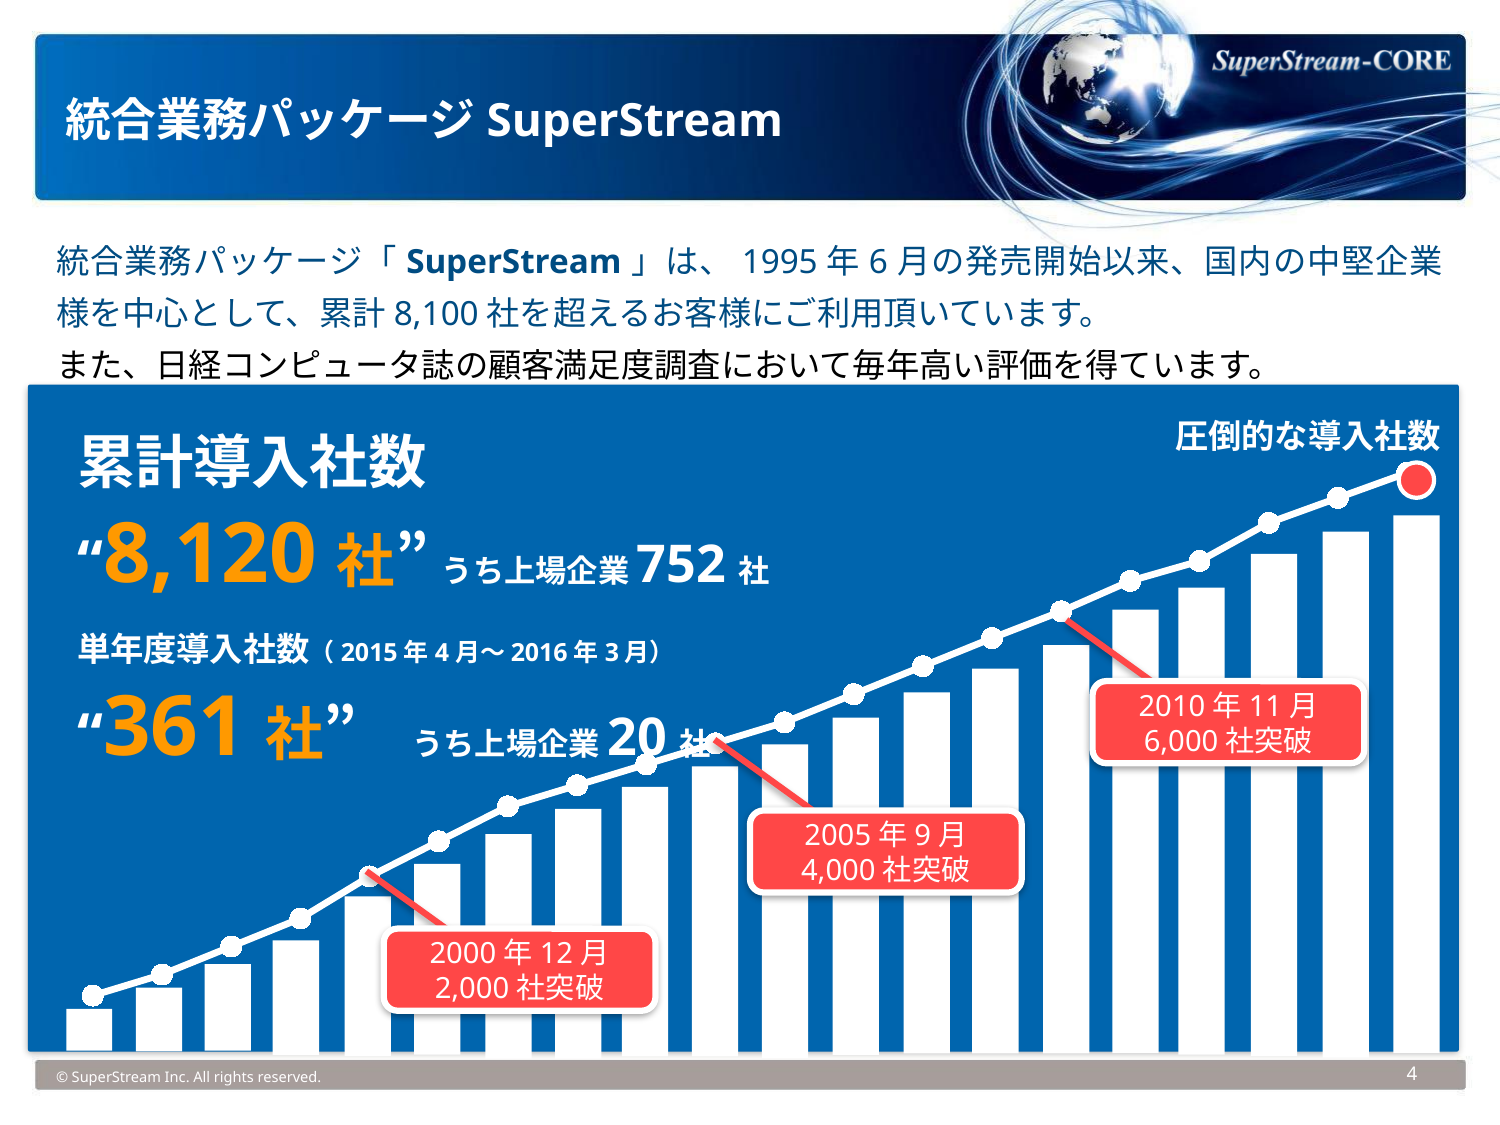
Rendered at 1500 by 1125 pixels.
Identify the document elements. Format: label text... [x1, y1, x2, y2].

footer © SuperStream Inc. All rights reserved. [41, 1066, 396, 1090]
slide_number 4 [1299, 1066, 1418, 1090]
picture [0, 0, 1500, 1125]
text_box 統合業務パッケージ「SuperStream」は、1995年6月の発売開始以来、国内の中堅企業様を中心として、累計8,100社を超えるお客様にご利用頂いています。 また、日経コンピュータ誌の顧客満足度調査において毎年高い評価を得ています。 [41, 220, 1459, 382]
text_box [28, 385, 1471, 1059]
text_box 統合業務パッケージSuperStream [64, 35, 1400, 198]
